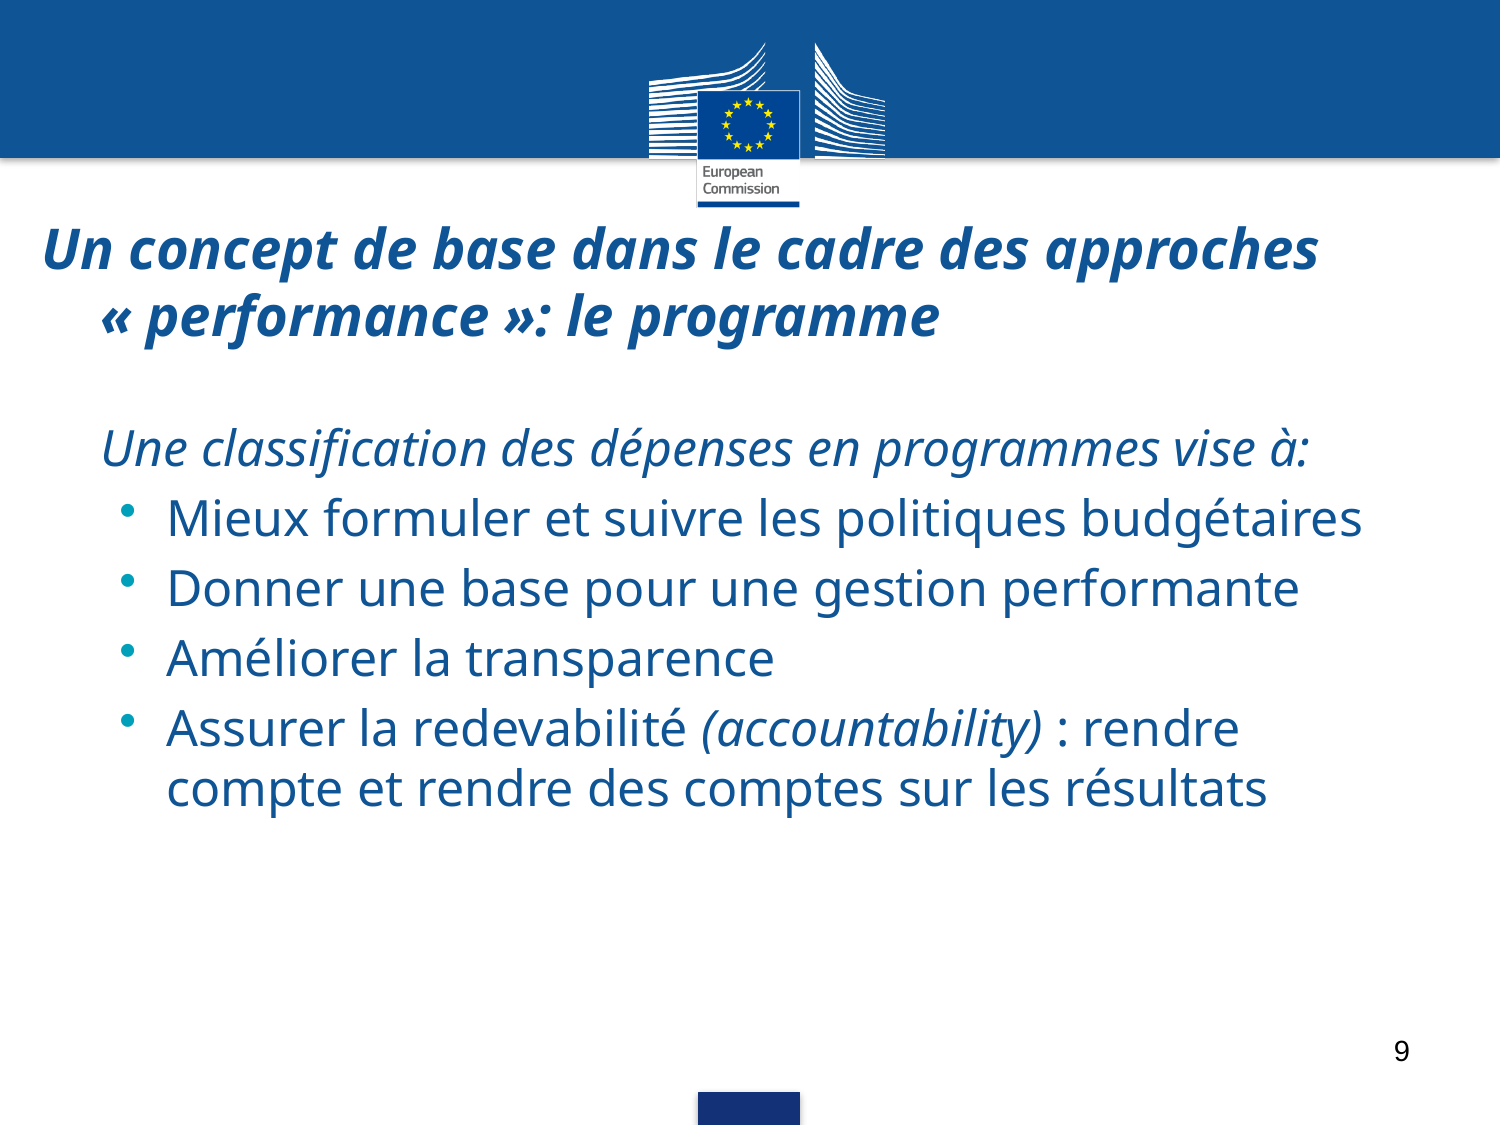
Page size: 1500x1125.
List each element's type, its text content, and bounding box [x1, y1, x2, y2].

title Un concept de base dans le cadre des approches « performance »: le programme [26, 198, 1500, 362]
slide_number 9 [1074, 1024, 1426, 1103]
list Une classification des dépenses en programmes vise à: Mieux formuler et suivre les politiques budgétaires Donner une base pour une gestion performante Améliorer la transparence Assurer la redevabilité (accountability) : rendre compte et rendre des comptes sur les résultats [29, 408, 1403, 1125]
picture [649, 42, 885, 198]
